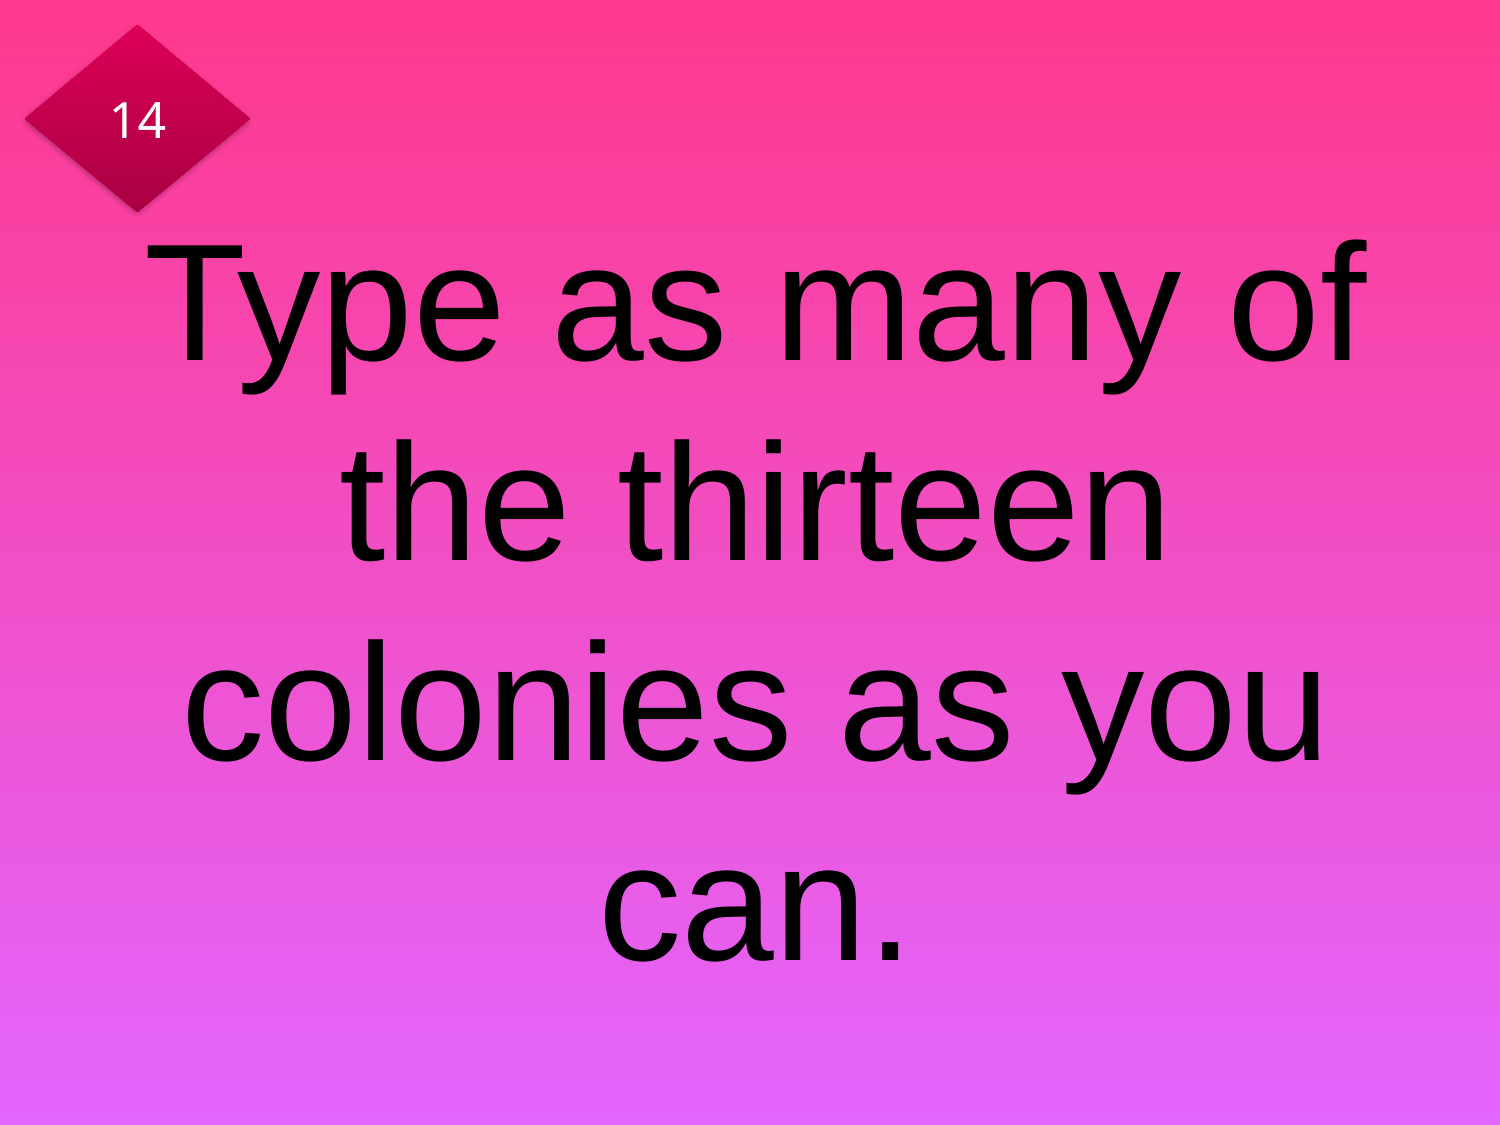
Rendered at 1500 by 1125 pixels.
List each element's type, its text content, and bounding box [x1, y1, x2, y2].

text_box 14 [24, 24, 250, 213]
title Type as many of the thirteen colonies as you can. [112, 224, 1401, 963]
